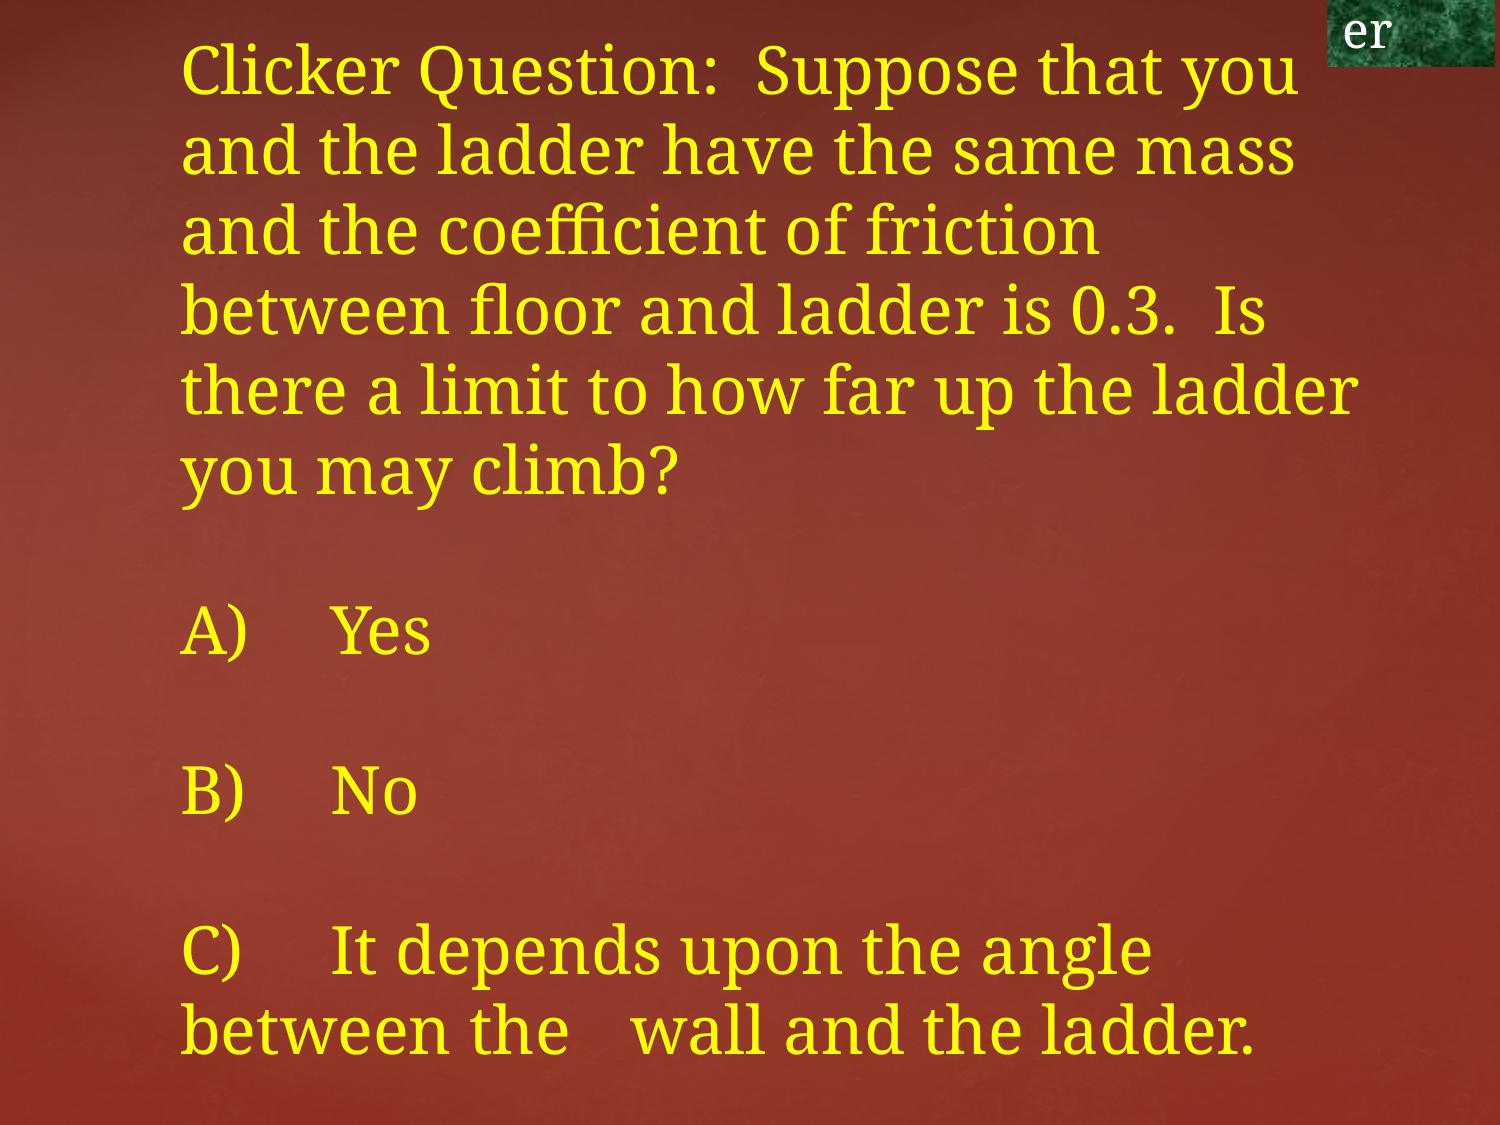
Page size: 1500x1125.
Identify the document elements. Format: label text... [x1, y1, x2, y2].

title Clicker Question: Suppose that you and the ladder have the same mass and the coefficient of friction between floor and ladder is 0.3. Is there a limit to how far up the ladder you may climb? A) Yes B) No C) It depends upon the angle between the wall and the ladder. [165, 112, 1403, 1075]
text_box Ladder [1327, 0, 1496, 67]
